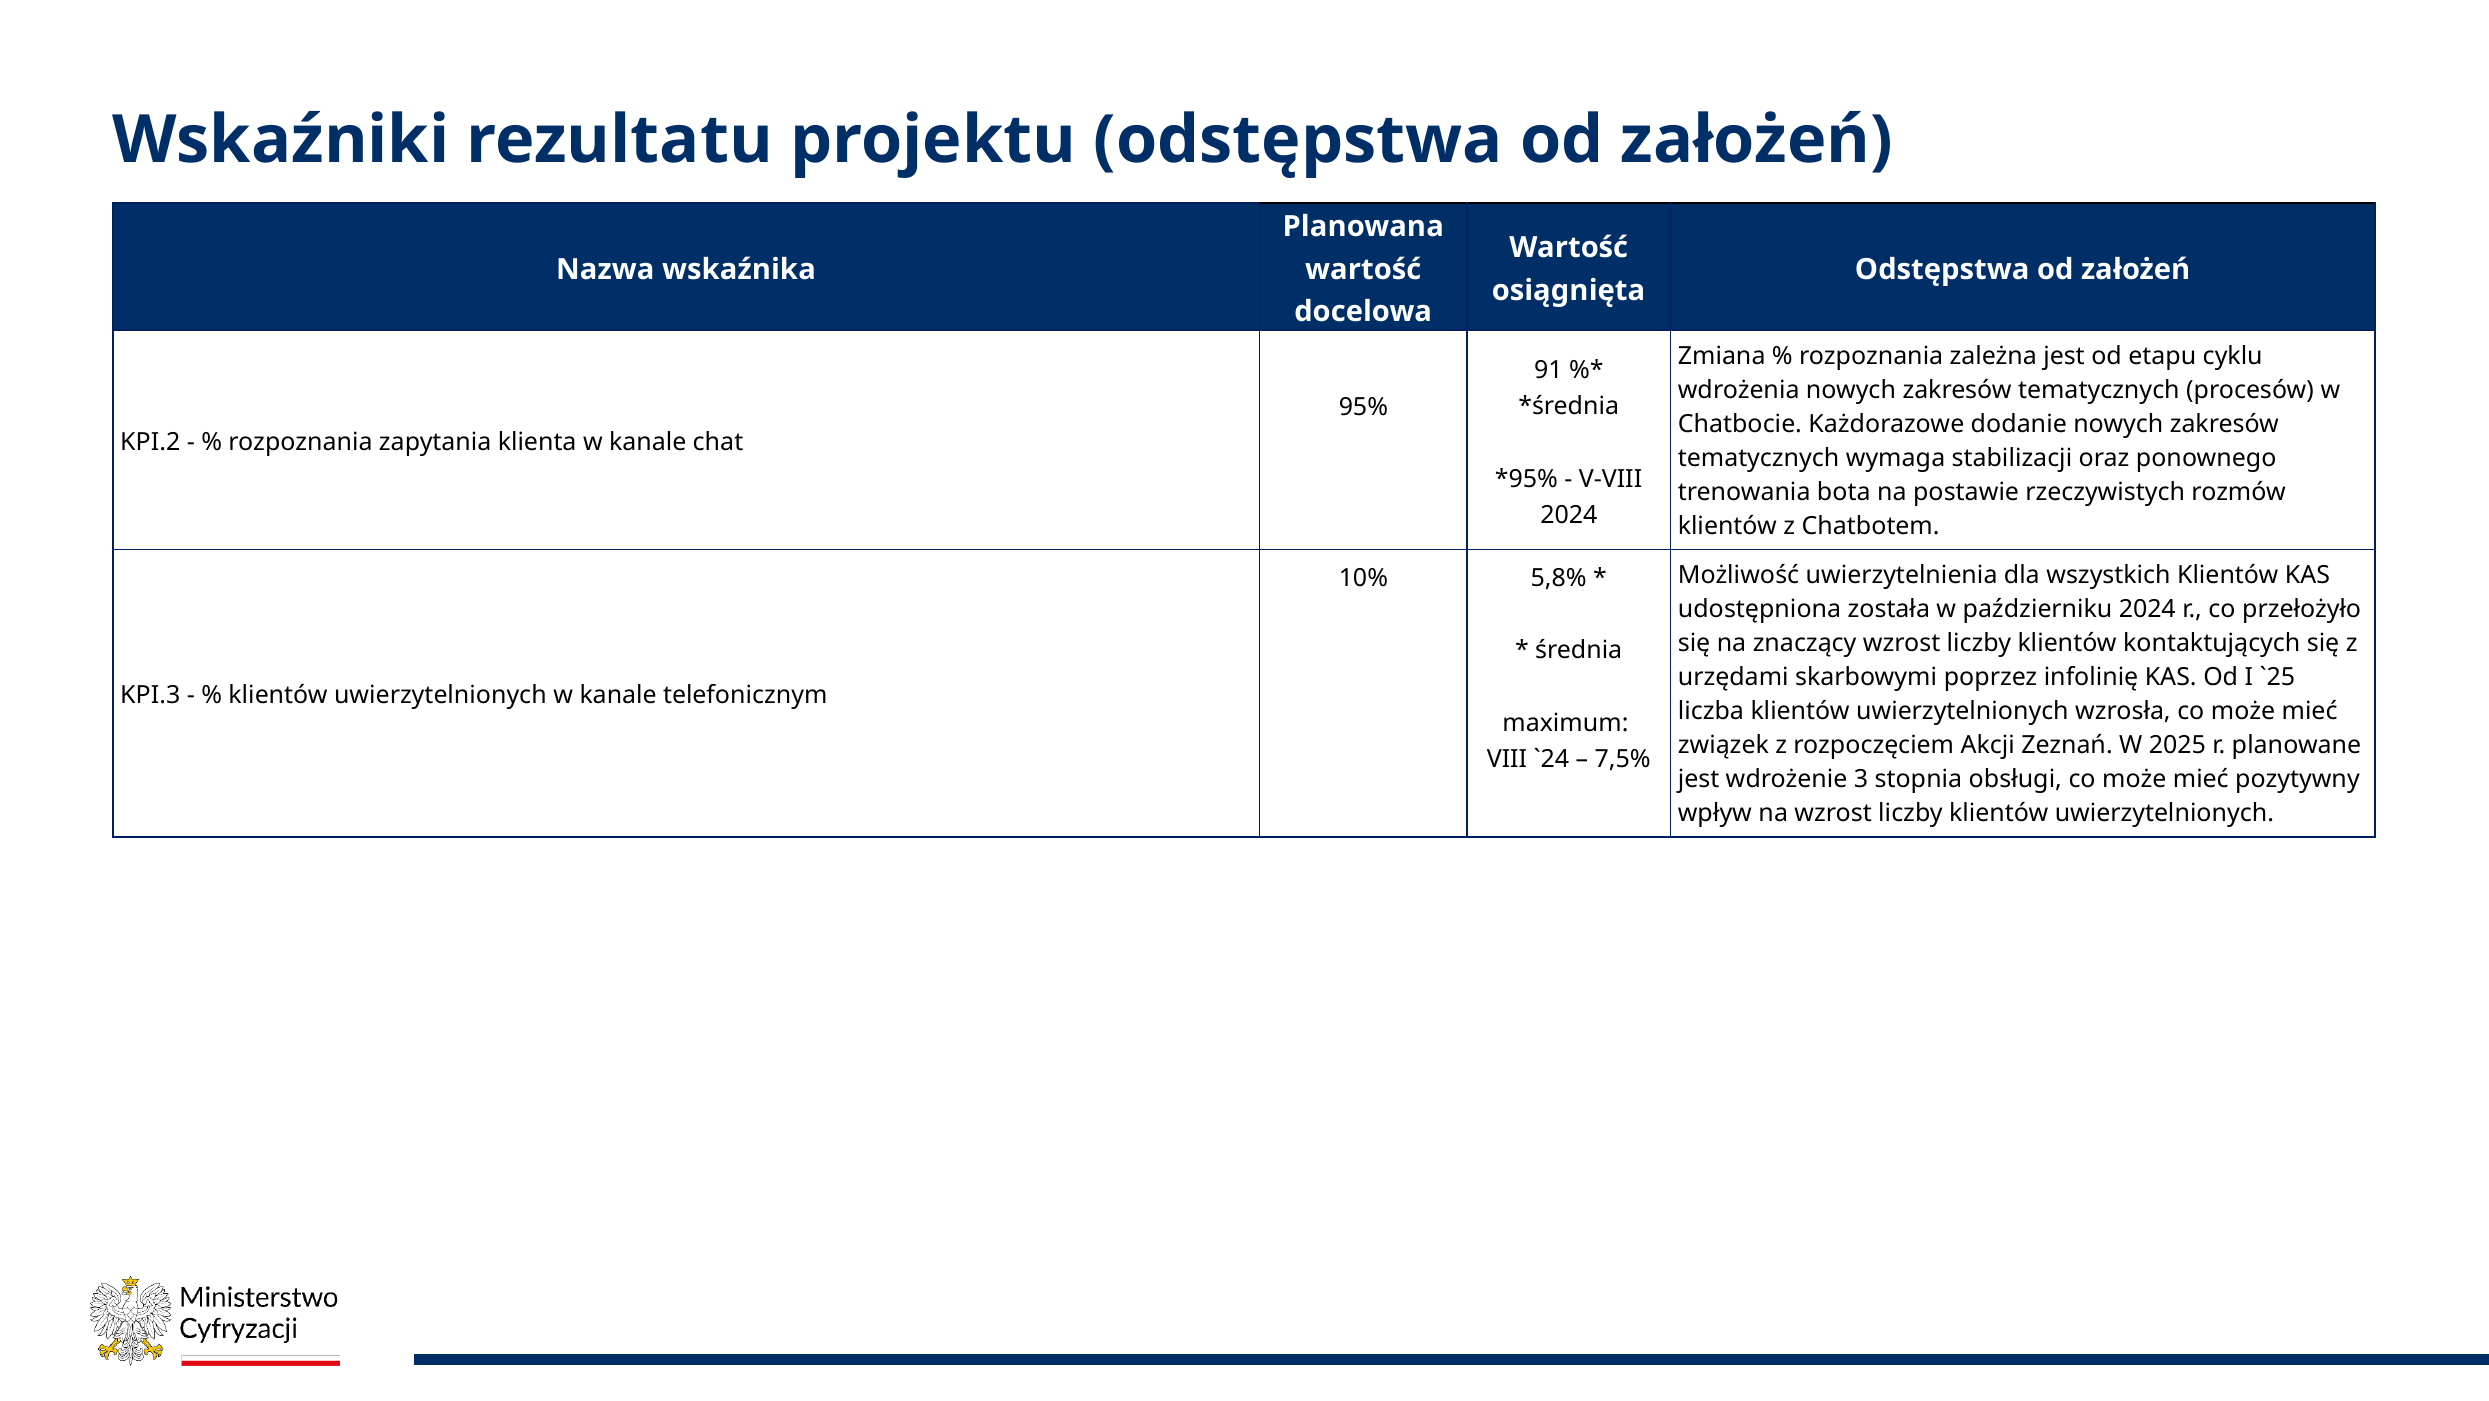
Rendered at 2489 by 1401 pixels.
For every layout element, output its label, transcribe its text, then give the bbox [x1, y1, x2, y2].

table_cell Zmiana % rozpoznania zależna jest od etapu cyklu wdrożenia nowych zakresów tematycznych (procesów) w Chatbocie. Każdorazowe dodanie nowych zakresów tematycznych wymaga stabilizacji oraz ponownego trenowania bota na postawie rzeczywistych rozmów klientów z Chatbotem. [1671, 331, 2374, 549]
table_cell 5,8% * * średnia maximum: VIII `24 – 7,5% [1468, 550, 1670, 836]
table_header Nazwa wskaźnika [114, 204, 1259, 329]
title Wskaźniki rezultatu projektu (odstępstwa od założeń) [112, 0, 2190, 178]
table_header Wartość osiągnięta [1468, 204, 1670, 329]
table_header Planowana wartość docelowa [1260, 204, 1466, 329]
picture [69, 1255, 360, 1386]
table_cell KPI.3 - % klientów uwierzytelnionych w kanale telefonicznym [114, 550, 1259, 836]
table_header Odstępstwa od założeń [1671, 204, 2374, 329]
table_cell 91 %* *średnia *95% - V-VIII 2024 [1468, 331, 1670, 549]
table_cell 10% [1260, 550, 1466, 836]
table_cell Możliwość uwierzytelnienia dla wszystkich Klientów KAS udostępniona została w październiku 2024 r., co przełożyło się na znaczący wzrost liczby klientów kontaktujących się z urzędami skarbowymi poprzez infolinię KAS. Od I `25 liczba klientów uwierzytelnionych wzrosła, co może mieć związek z rozpoczęciem Akcji Zeznań. W 2025 r. planowane jest wdrożenie 3 stopnia obsługi, co może mieć pozytywny wpływ na wzrost liczby klientów uwierzytelnionych. [1671, 550, 2374, 836]
table_cell 95% [1260, 331, 1466, 549]
table_cell KPI.2 - % rozpoznania zapytania klienta w kanale chat [114, 331, 1259, 549]
